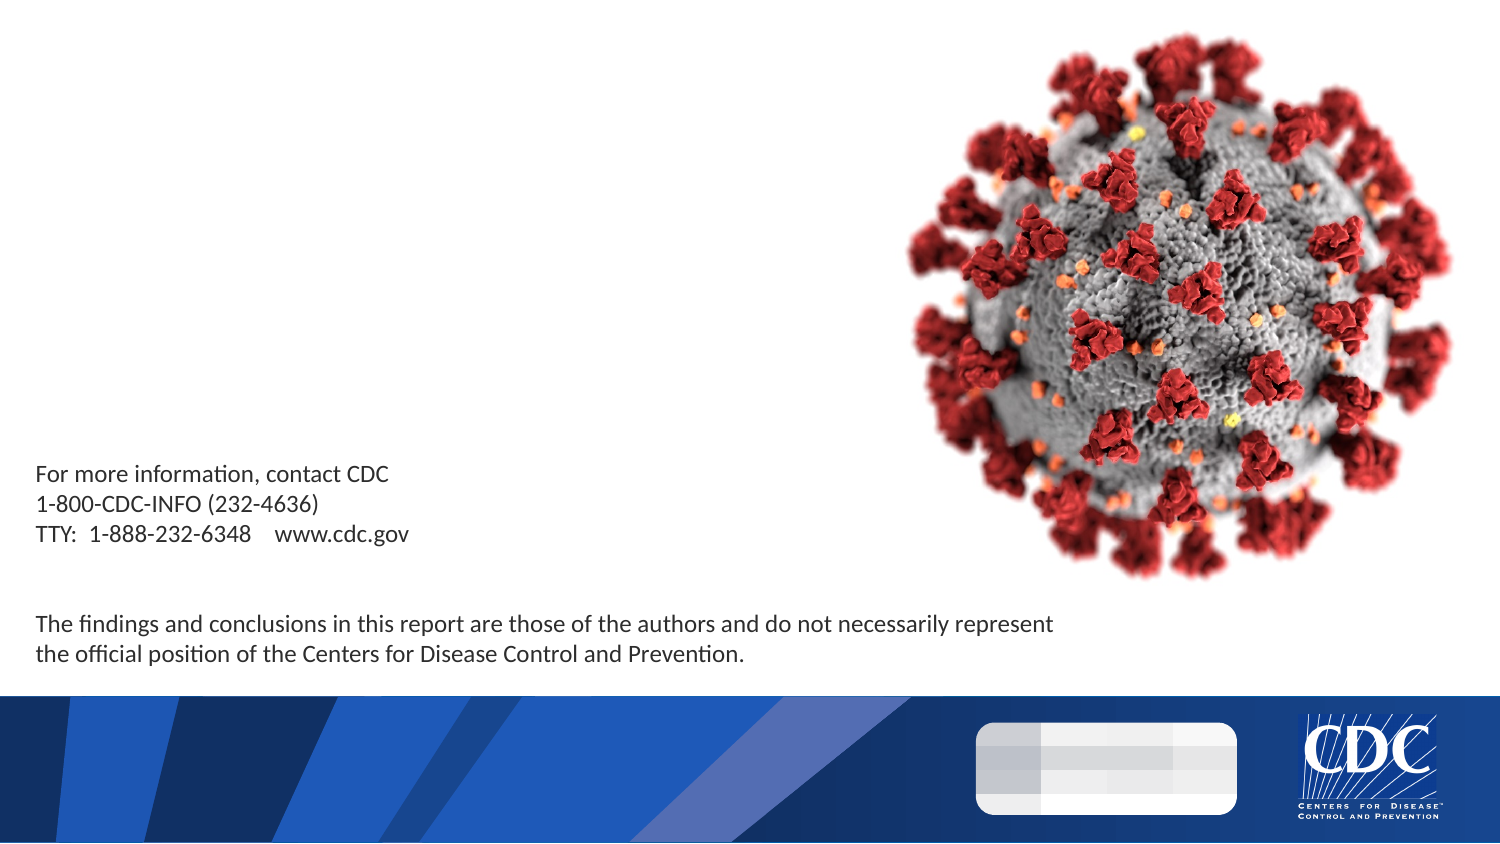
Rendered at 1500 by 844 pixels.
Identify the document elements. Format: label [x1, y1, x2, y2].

picture [875, 28, 1480, 599]
picture [1298, 714, 1443, 819]
